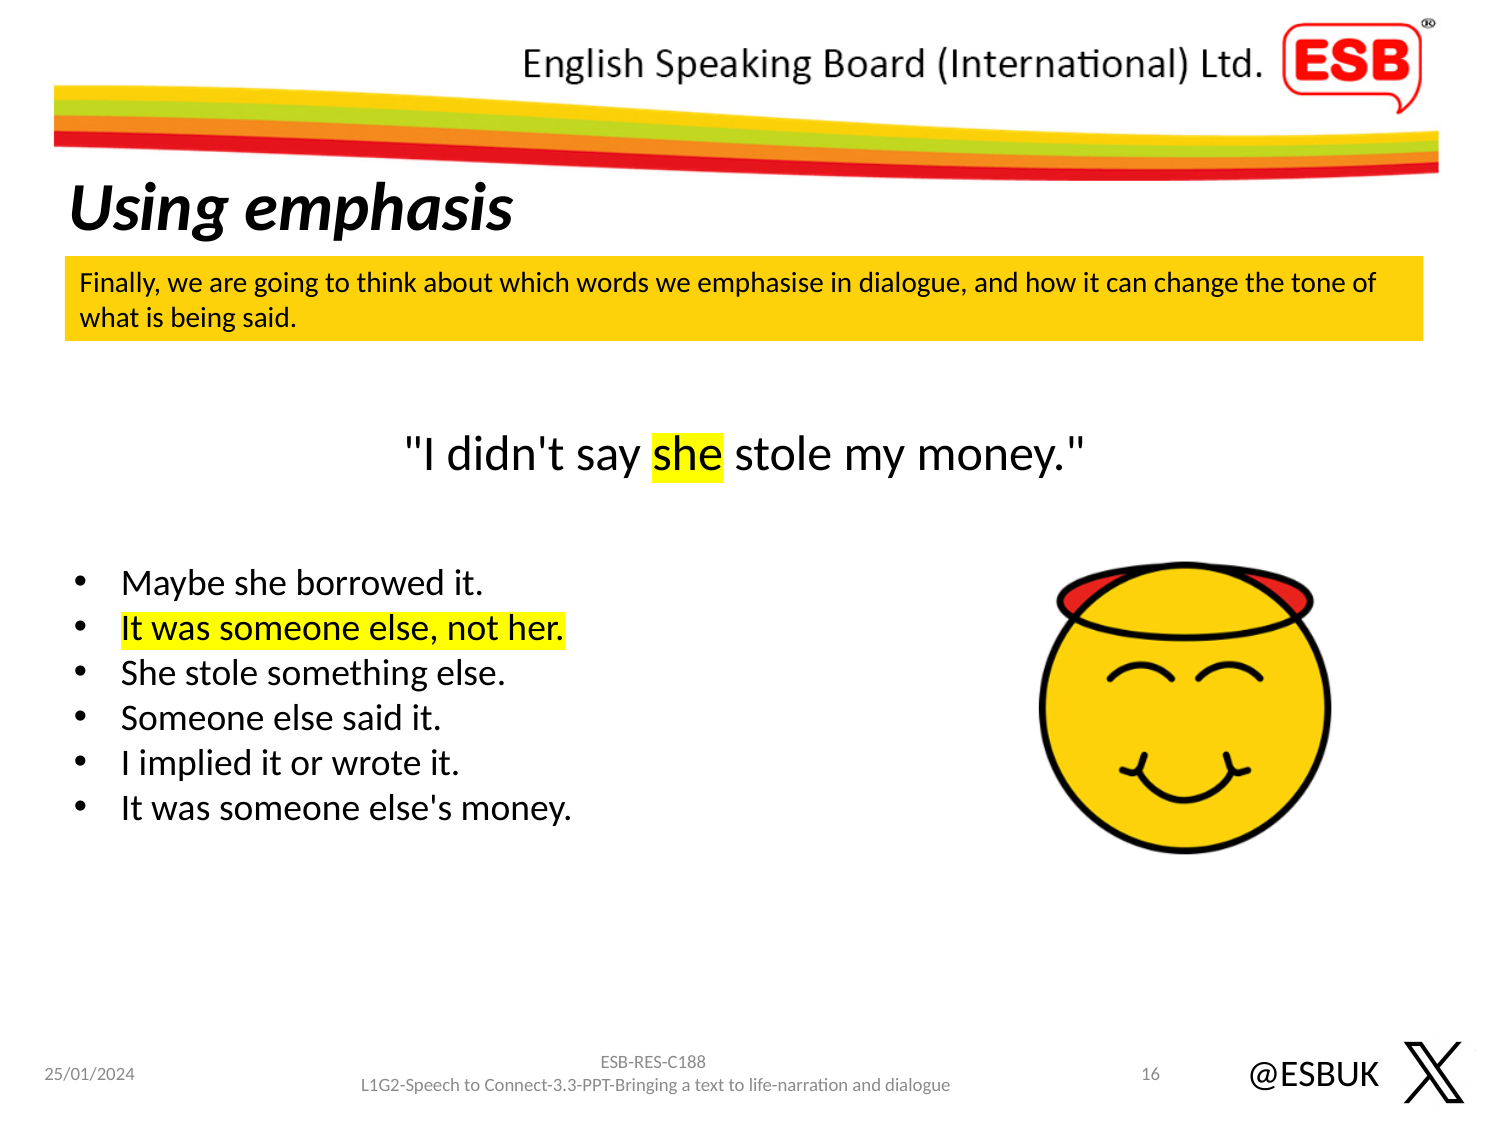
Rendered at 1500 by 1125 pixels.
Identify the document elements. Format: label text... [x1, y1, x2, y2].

picture [1011, 541, 1385, 869]
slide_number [29, 1042, 336, 1103]
picture [1395, 1029, 1476, 1116]
picture [0, 0, 1500, 189]
text_box Finally, we are going to think about which words we emphasise in dialogue, and how it can change the tone of what is being said. [64, 256, 1424, 341]
title Using emphasis [53, 160, 1347, 257]
footer ESB-RES-C188 L1G2-Speech to Connect-3.3-PPT-Bringing a text to life-narration and dialogue [336, 1042, 930, 1103]
slide_number 16 [930, 1042, 1176, 1103]
text_box Maybe she borrowed it. It was someone else, not her. She stole something else. Someone else said it. I implied it or wrote it. It was someone else's money. [59, 550, 1359, 881]
text_box "I didn't say she stole my money." [369, 413, 1119, 488]
